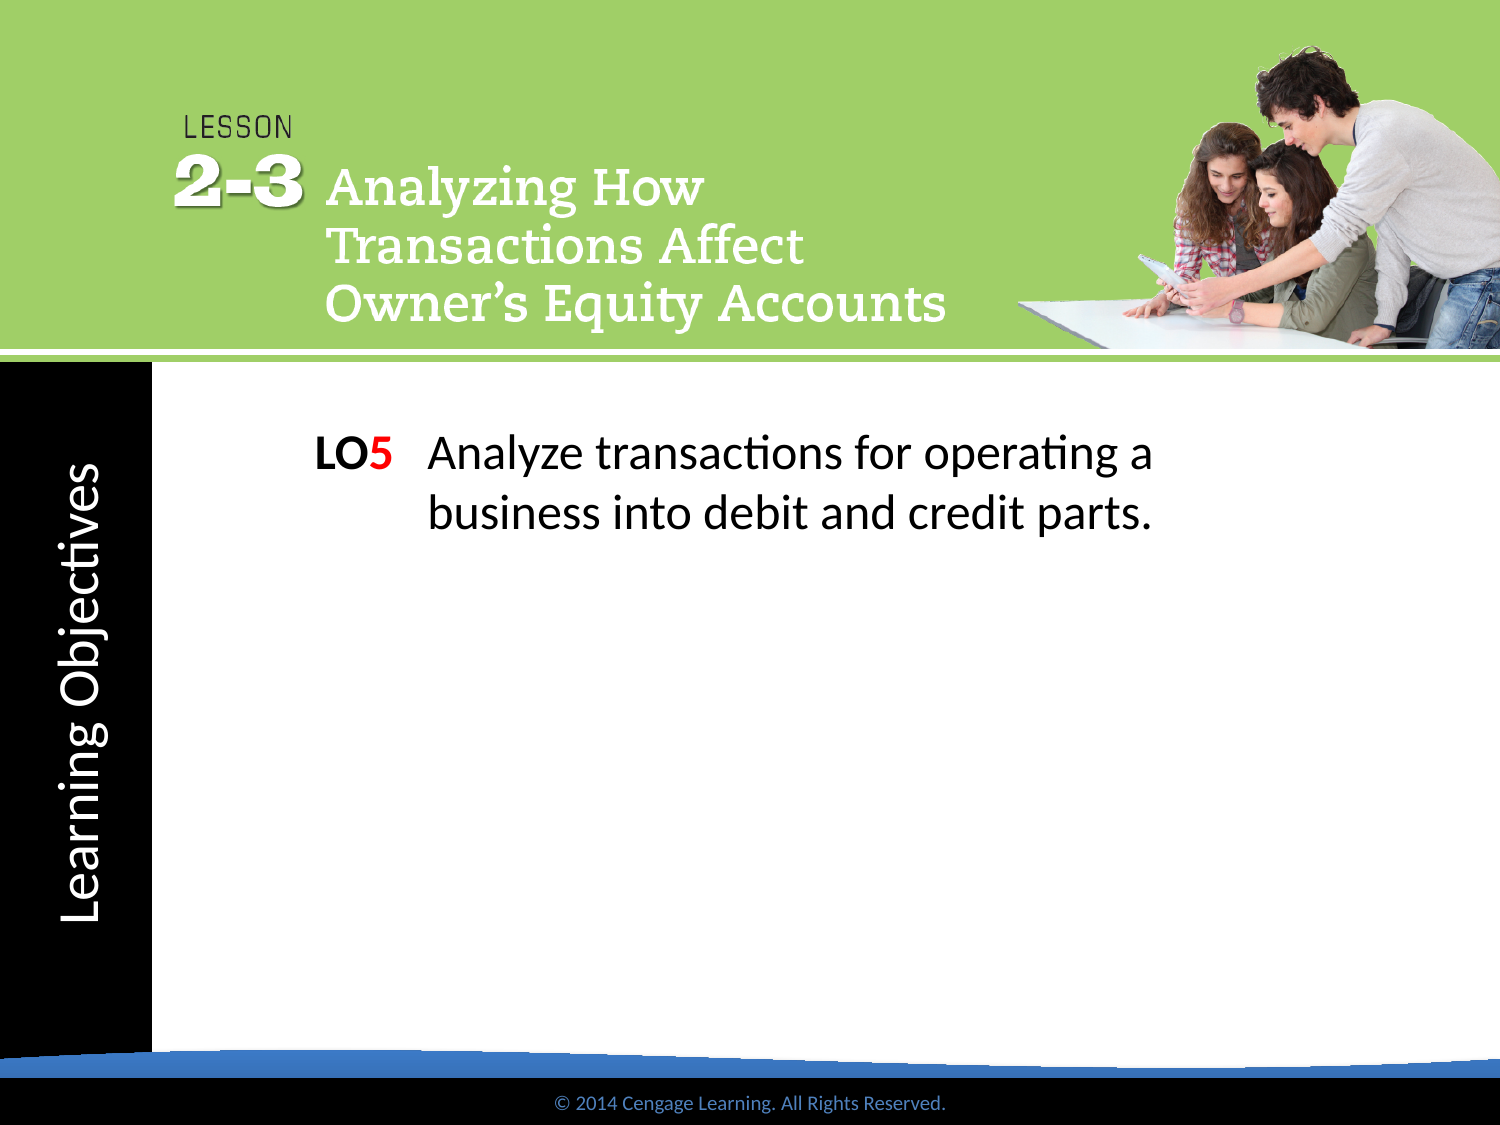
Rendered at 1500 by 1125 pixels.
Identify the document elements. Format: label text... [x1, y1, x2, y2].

picture [0, 0, 1500, 362]
text_box Learning Objectives [0, 370, 152, 1058]
text_box [0, 1050, 1500, 1078]
text_box © 2014 Cengage Learning. All Rights Reserved. [0, 1078, 1500, 1125]
text_box LO5 Analyze transactions for operating a business into debit and credit parts. [299, 412, 1350, 548]
